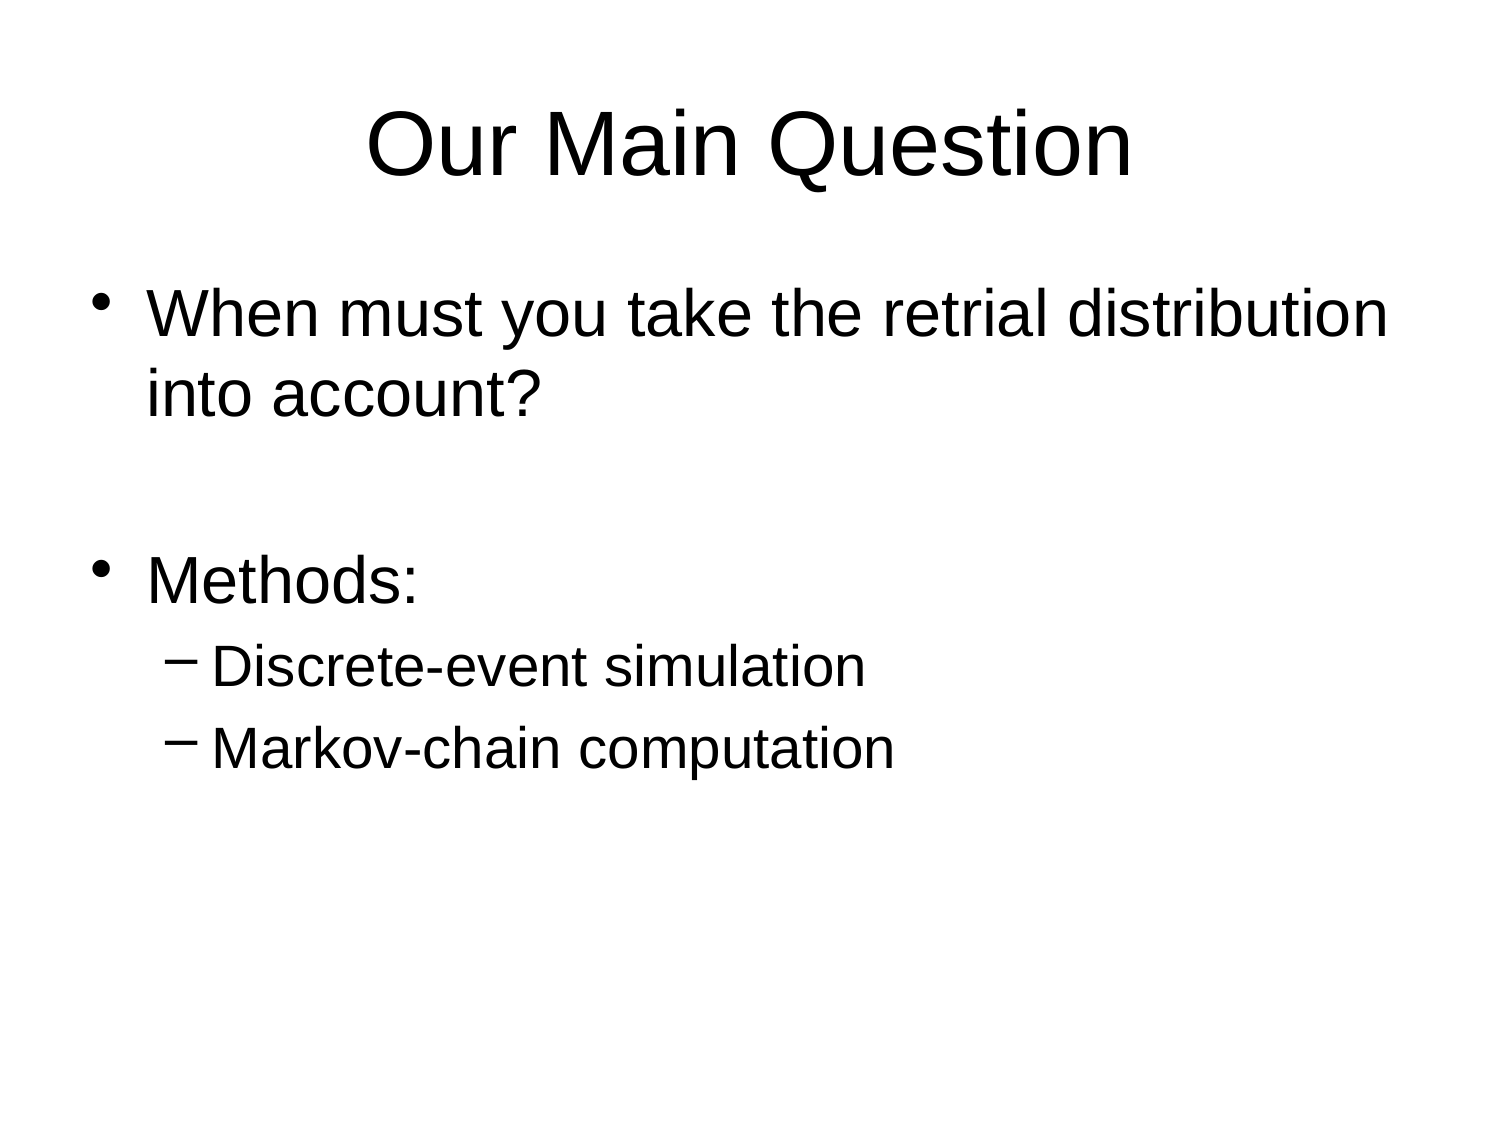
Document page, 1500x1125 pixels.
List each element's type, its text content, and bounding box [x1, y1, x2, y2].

list When must you take the retrial distribution into account? Methods: Discrete-event simulation Markov-chain computation [74, 262, 1426, 1006]
title Our Main Question [74, 44, 1426, 233]
